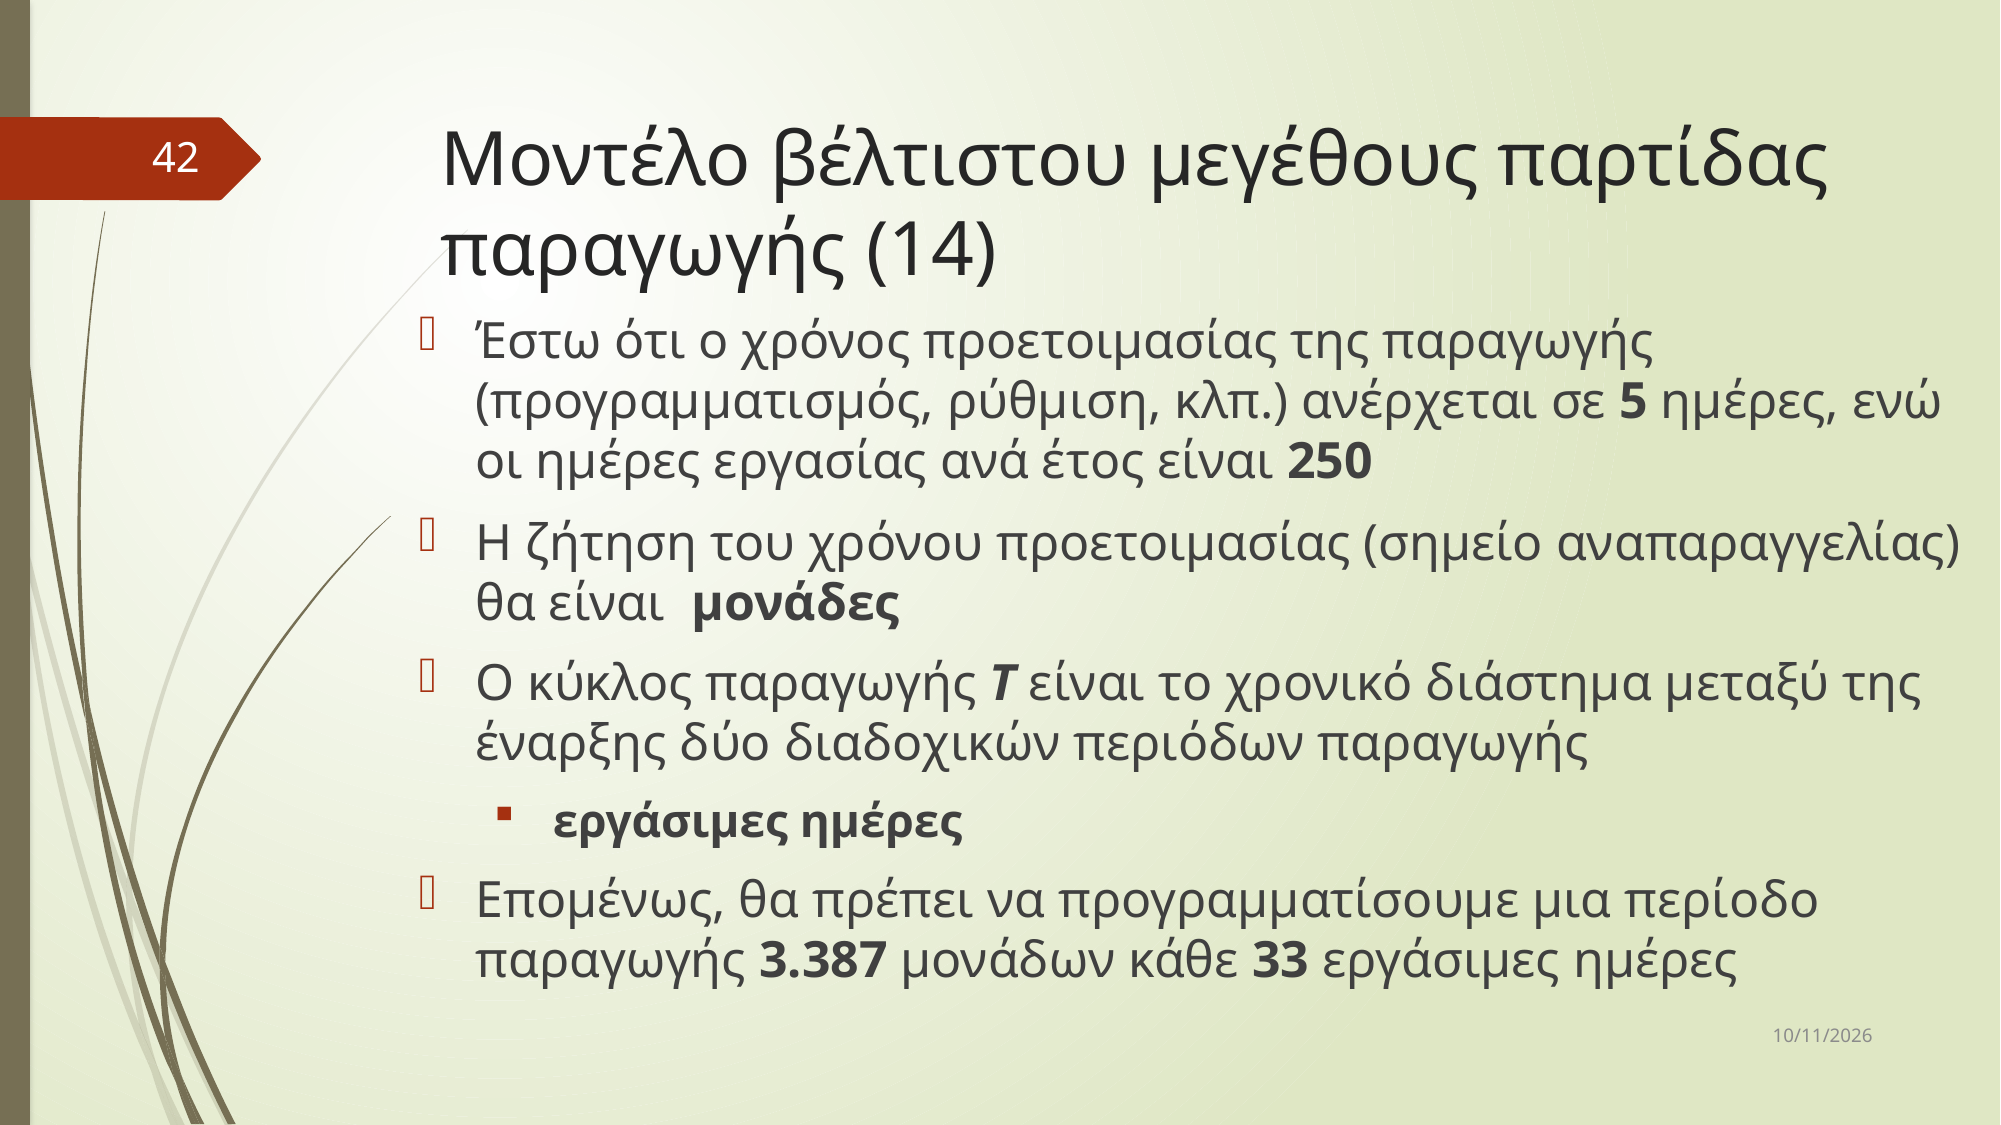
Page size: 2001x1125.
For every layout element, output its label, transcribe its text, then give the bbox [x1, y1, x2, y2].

title Μοντέλο βέλτιστου μεγέθους παρτίδας παραγωγής (14) [425, 102, 1888, 313]
slide_number 42 [87, 129, 216, 190]
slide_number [1699, 1005, 1888, 1067]
